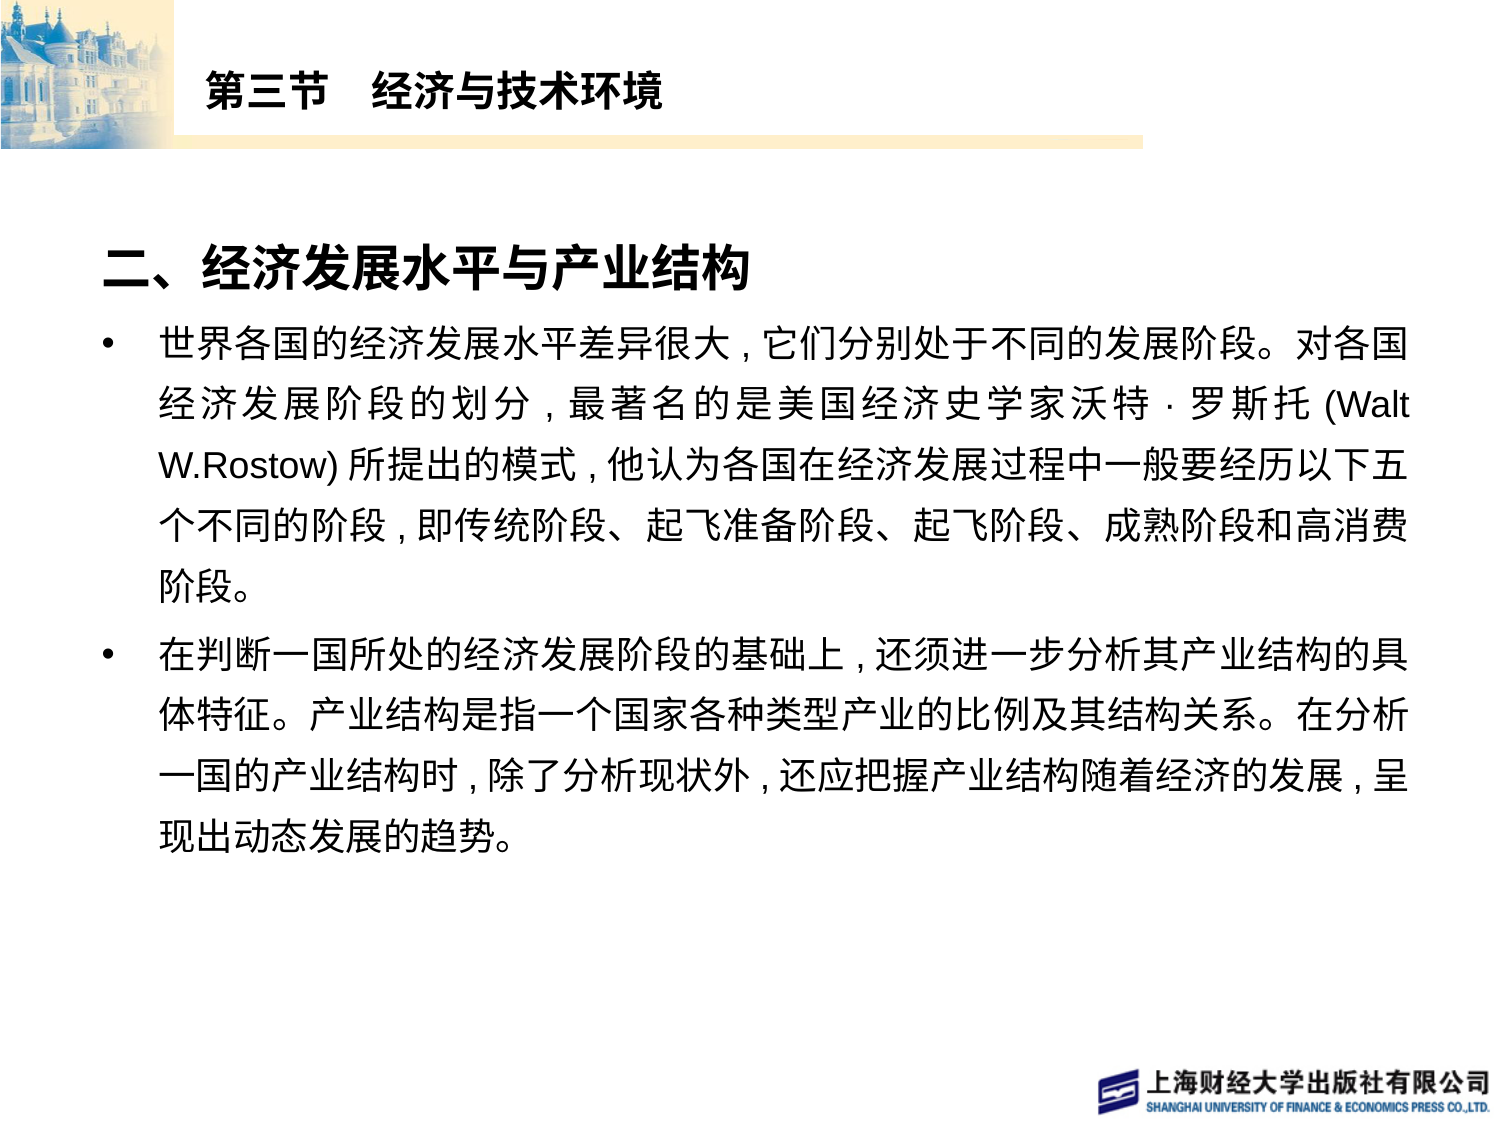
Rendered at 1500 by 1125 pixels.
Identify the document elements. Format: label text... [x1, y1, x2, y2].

picture [1097, 1065, 1494, 1120]
list 二、经济发展水平与产业结构 世界各国的经济发展水平差异很大,它们分别处于不同的发展阶段。对各国经济发展阶段的划分,最著名的是美国经济史学家沃特·罗斯托(Walt W.Rostow)所提出的模式,他认为各国在经济发展过程中一般要经历以下五个不同的阶段,即传统阶段、起飞准备阶段、起飞阶段、成熟阶段和高消费阶段。 在判断一国所处的经济发展阶段的基础上,还须进一步分析其产业结构的具体特征。产业结构是指一个国家各种类型产业的比例及其结构关系。在分析一国的产业结构时,除了分析现状外,还应把握产业结构随着经济的发展,呈现出动态发展的趋势。 [86, 207, 1425, 1071]
title 第三节 经济与技术环境 [189, 36, 1262, 143]
picture [0, 0, 1143, 149]
